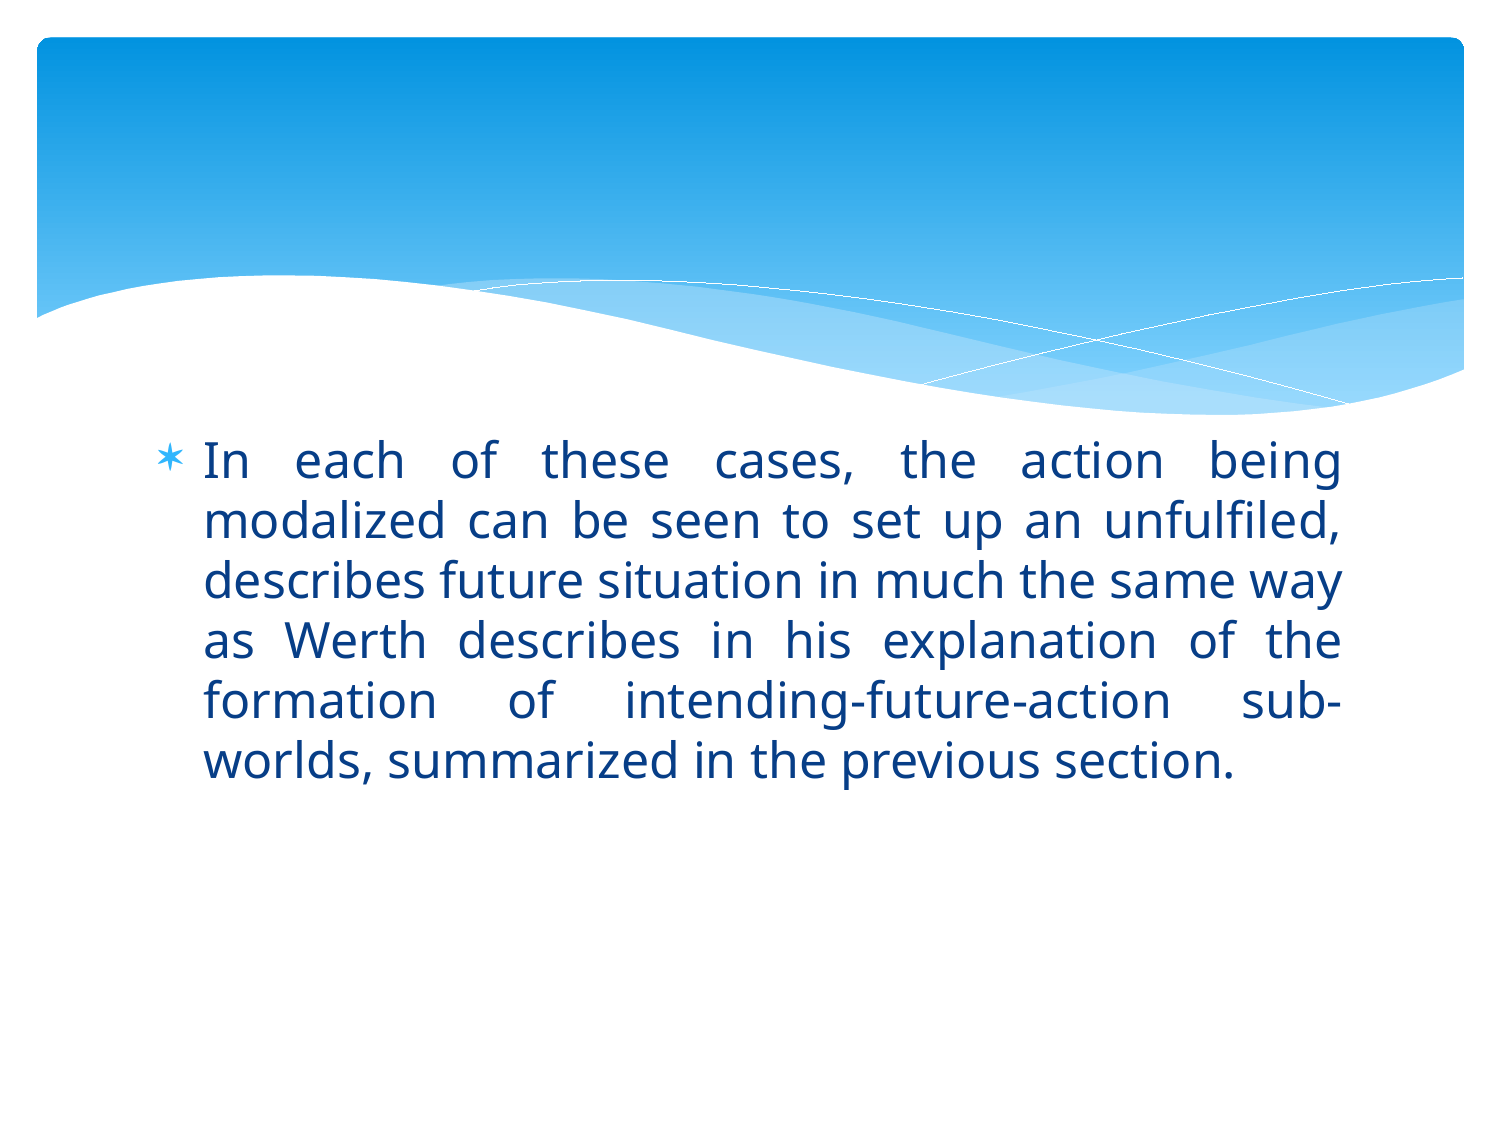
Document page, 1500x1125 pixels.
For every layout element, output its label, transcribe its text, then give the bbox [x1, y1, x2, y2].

list In each of these cases, the action being modalized can be seen to set up an unfulfiled, describes future situation in much the same way as Werth describes in his explanation of the formation of intending-future-action sub-worlds, summarized in the previous section. [143, 420, 1359, 1059]
